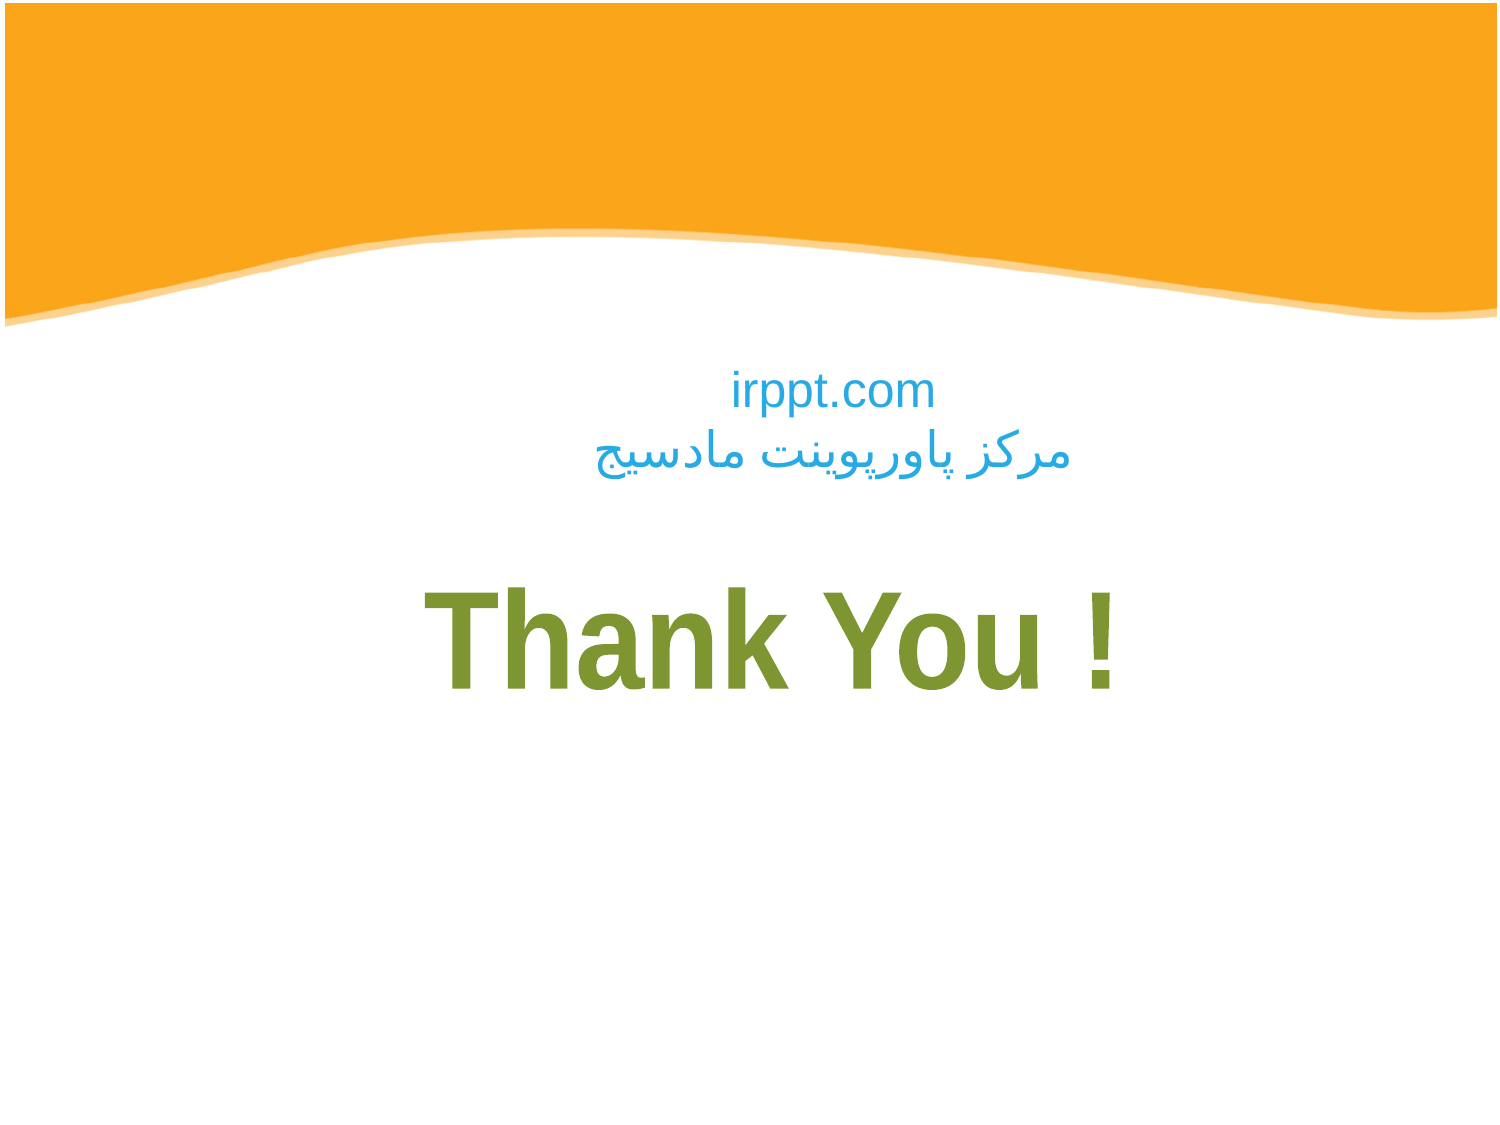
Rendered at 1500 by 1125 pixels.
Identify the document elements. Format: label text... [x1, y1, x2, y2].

picture [0, 0, 1500, 1125]
text_box irppt.com مرکز پاورپوینت مادسیج [578, 349, 1089, 485]
